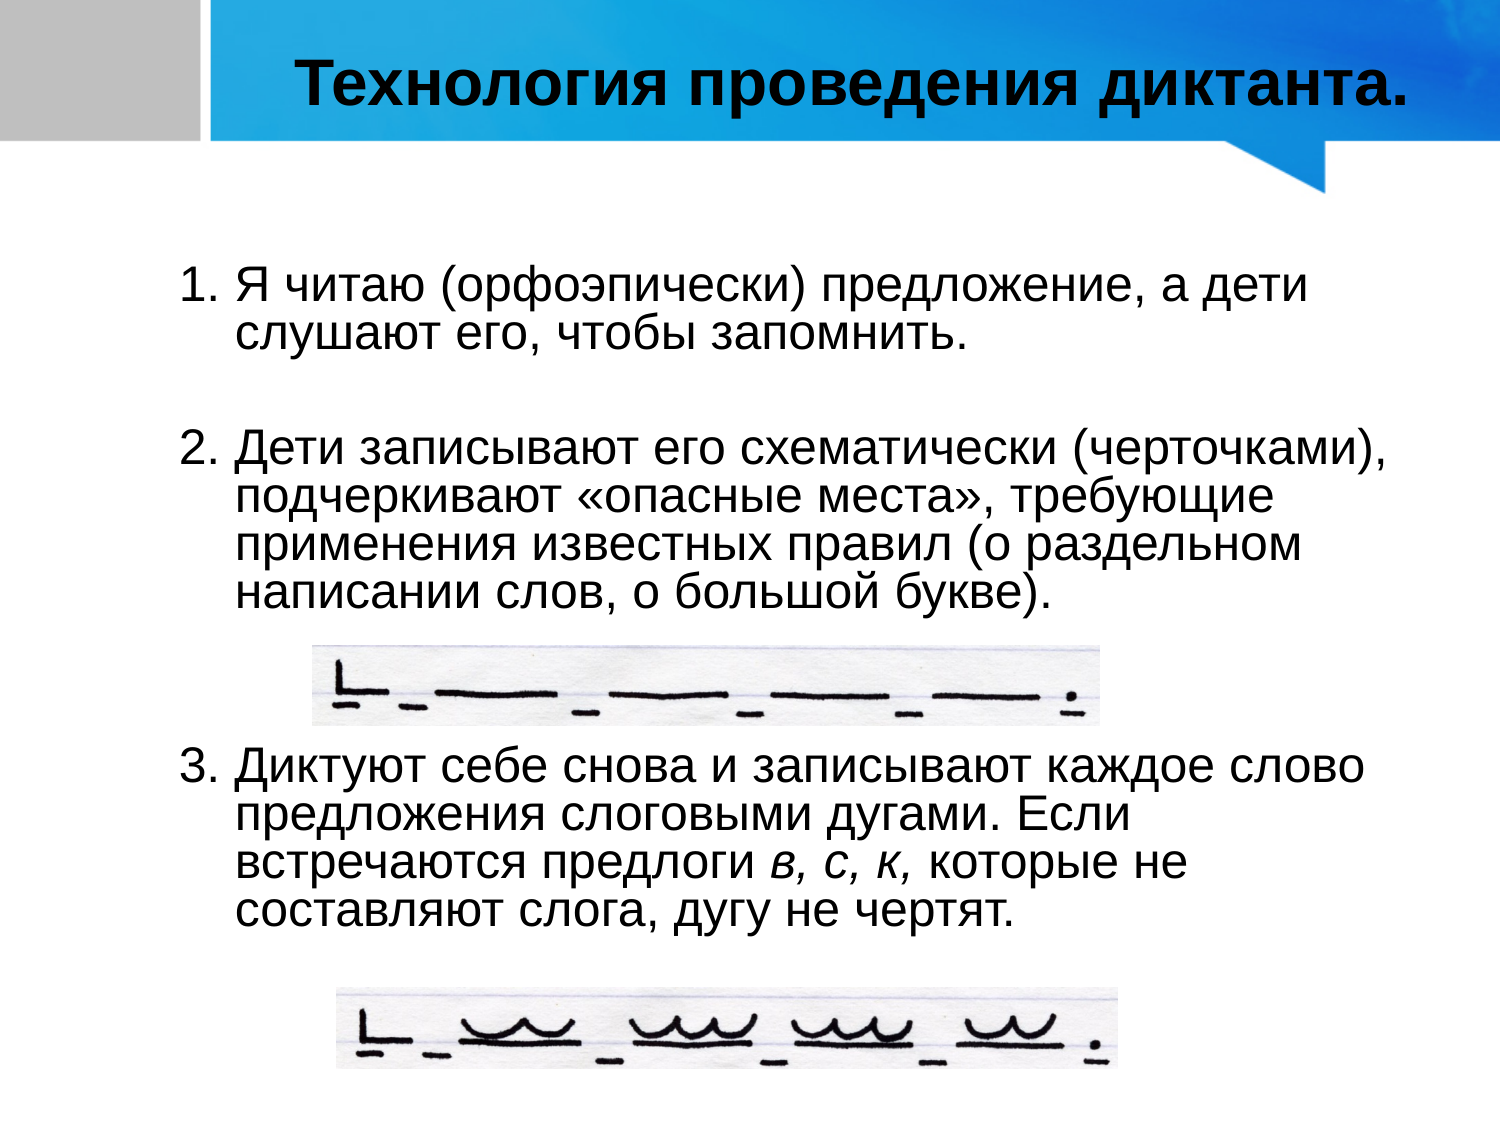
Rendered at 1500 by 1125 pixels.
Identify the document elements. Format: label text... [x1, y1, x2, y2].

list 1. Я читаю (орфоэпически) предложение, а дети слушают его, чтобы запомнить. 2. Дети записывают его схематически (черточками), подчеркивают «опасные места», требующие применения известных правил (о раздельном написании слов, о большой букве). 3. Диктуют себе снова и записывают каждое слово предложения слоговыми дугами. Если встречаются предлоги в, с, к, которые не составляют слога, дугу не чертят. [163, 255, 1426, 1006]
title Технология проведения диктанта. [74, 30, 1426, 127]
picture [0, 0, 1500, 1125]
